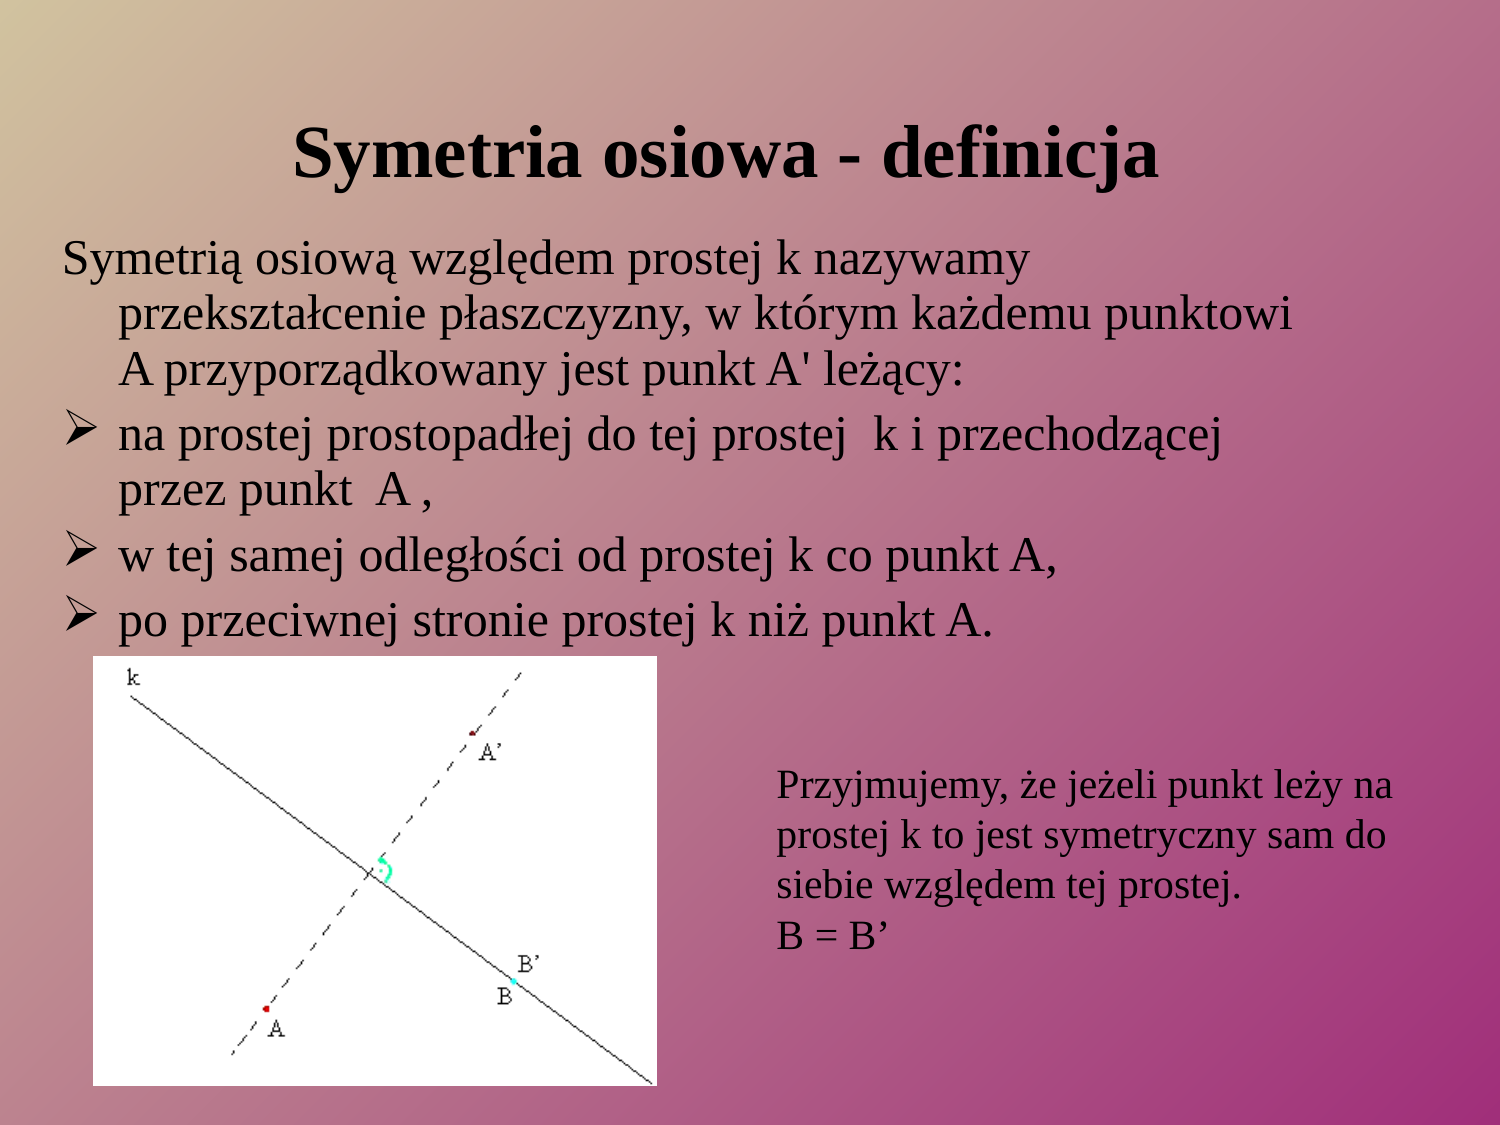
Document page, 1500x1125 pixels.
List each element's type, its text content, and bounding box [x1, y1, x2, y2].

text_box Symetria osiowa - definicja [70, 46, 1383, 258]
text_box Symetrią osiową względem prostej k nazywamy przekształcenie płaszczyzny, w którym każdemu punktowi A przyporządkowany jest punkt A' leżący: na prostej prostopadłej do tej prostej k i przechodzącej przez punkt A , w tej samej odległości od prostej k co punkt A, po przeciwnej stronie prostej k niż punkt A. [46, 222, 1335, 668]
text_box Przyjmujemy, że jeżeli punkt leży na prostej k to jest symetryczny sam do siebie względem tej prostej. B = B’ [761, 749, 1465, 965]
picture [93, 655, 657, 1086]
